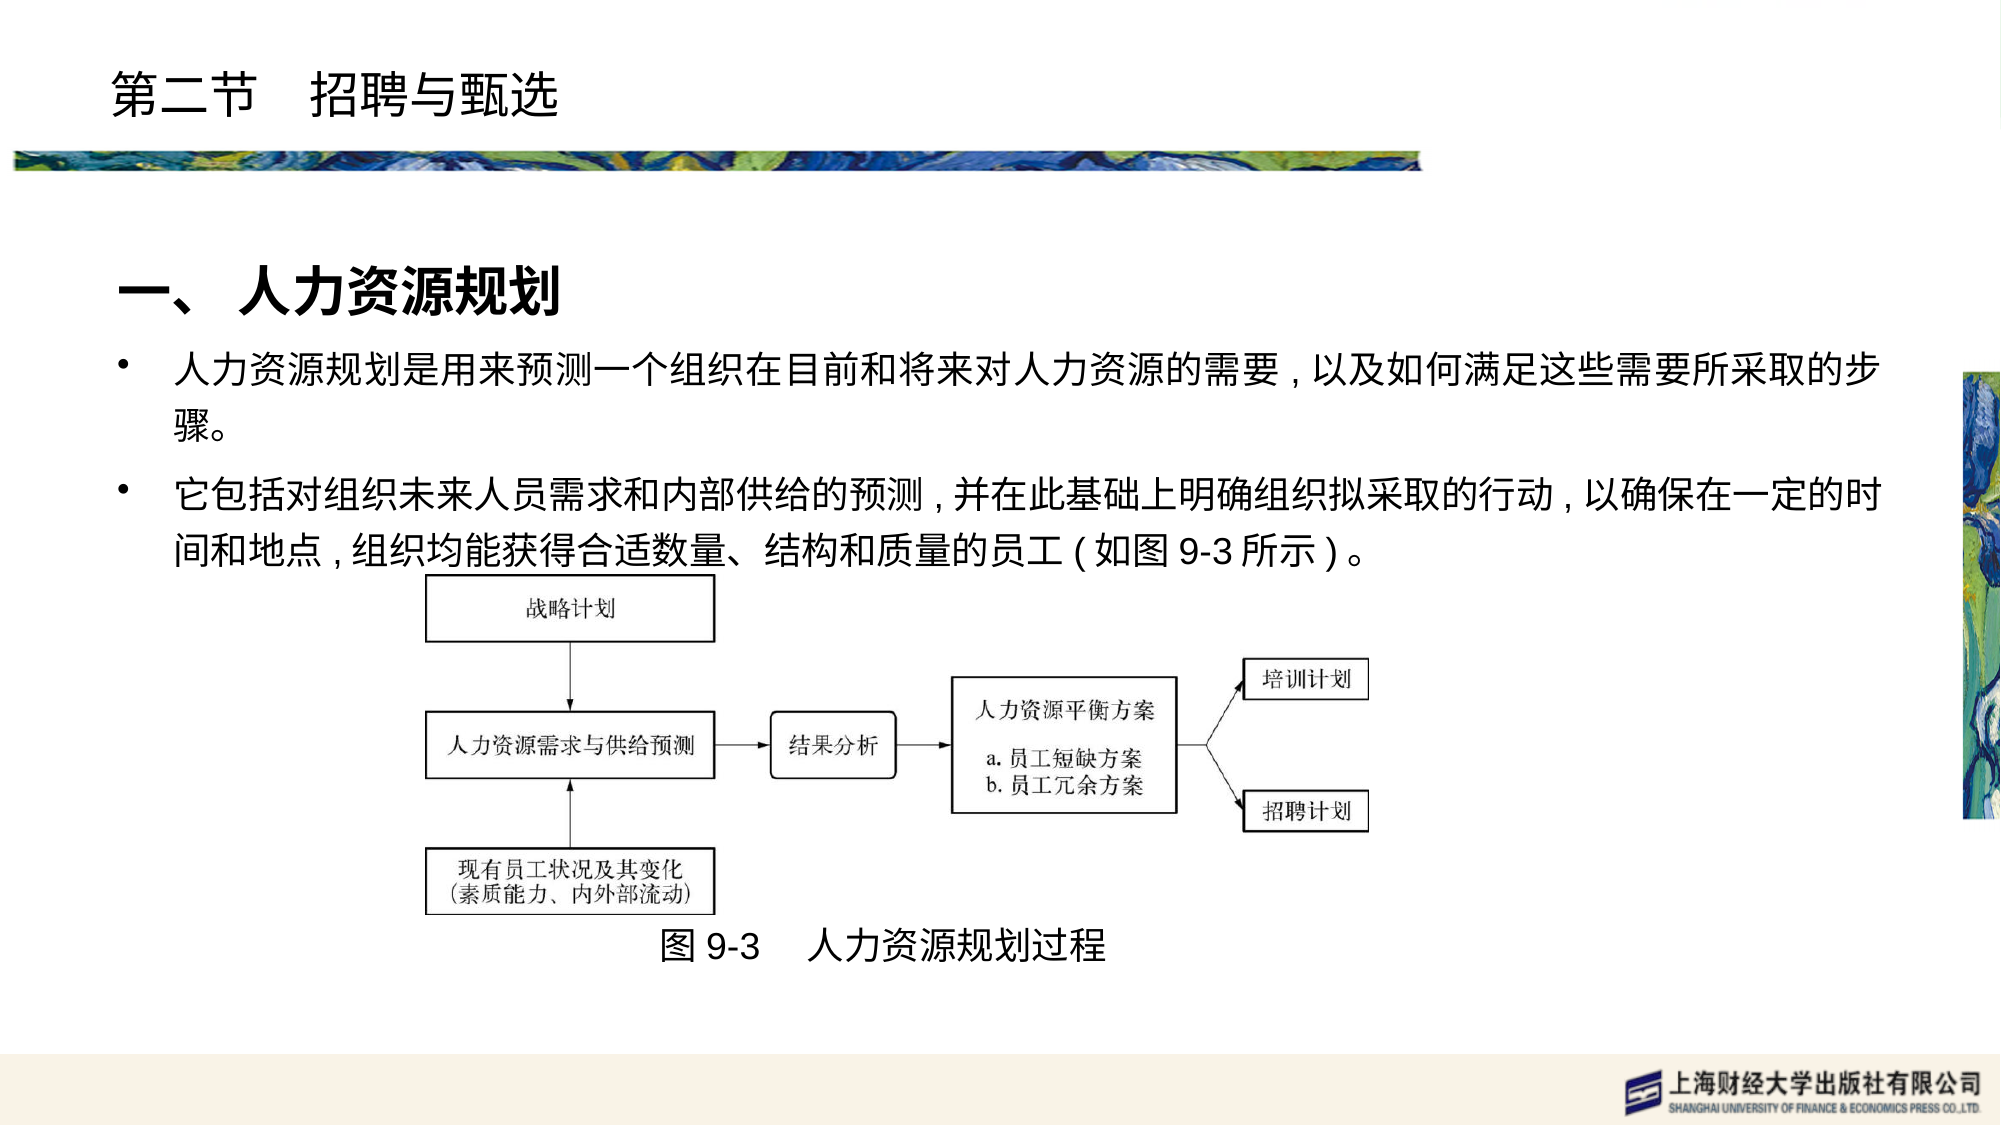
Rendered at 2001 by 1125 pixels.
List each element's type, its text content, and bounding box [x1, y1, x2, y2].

title 第二节 招聘与甄选 [94, 42, 1451, 146]
list 一、 人力资源规划 人力资源规划是用来预测一个组织在目前和将来对人力资源的需要,以及如何满足这些需要所采取的步骤。 它包括对组织未来人员需求和内部供给的预测,并在此基础上明确组织拟采取的行动,以确保在一定的时间和地点,组织均能获得合适数量、结构和质量的员工(如图9-3所示)。 [102, 233, 1898, 1032]
picture [0, 0, 2001, 1125]
text_box 图9-3 人力资源规划过程 [409, 914, 1320, 974]
